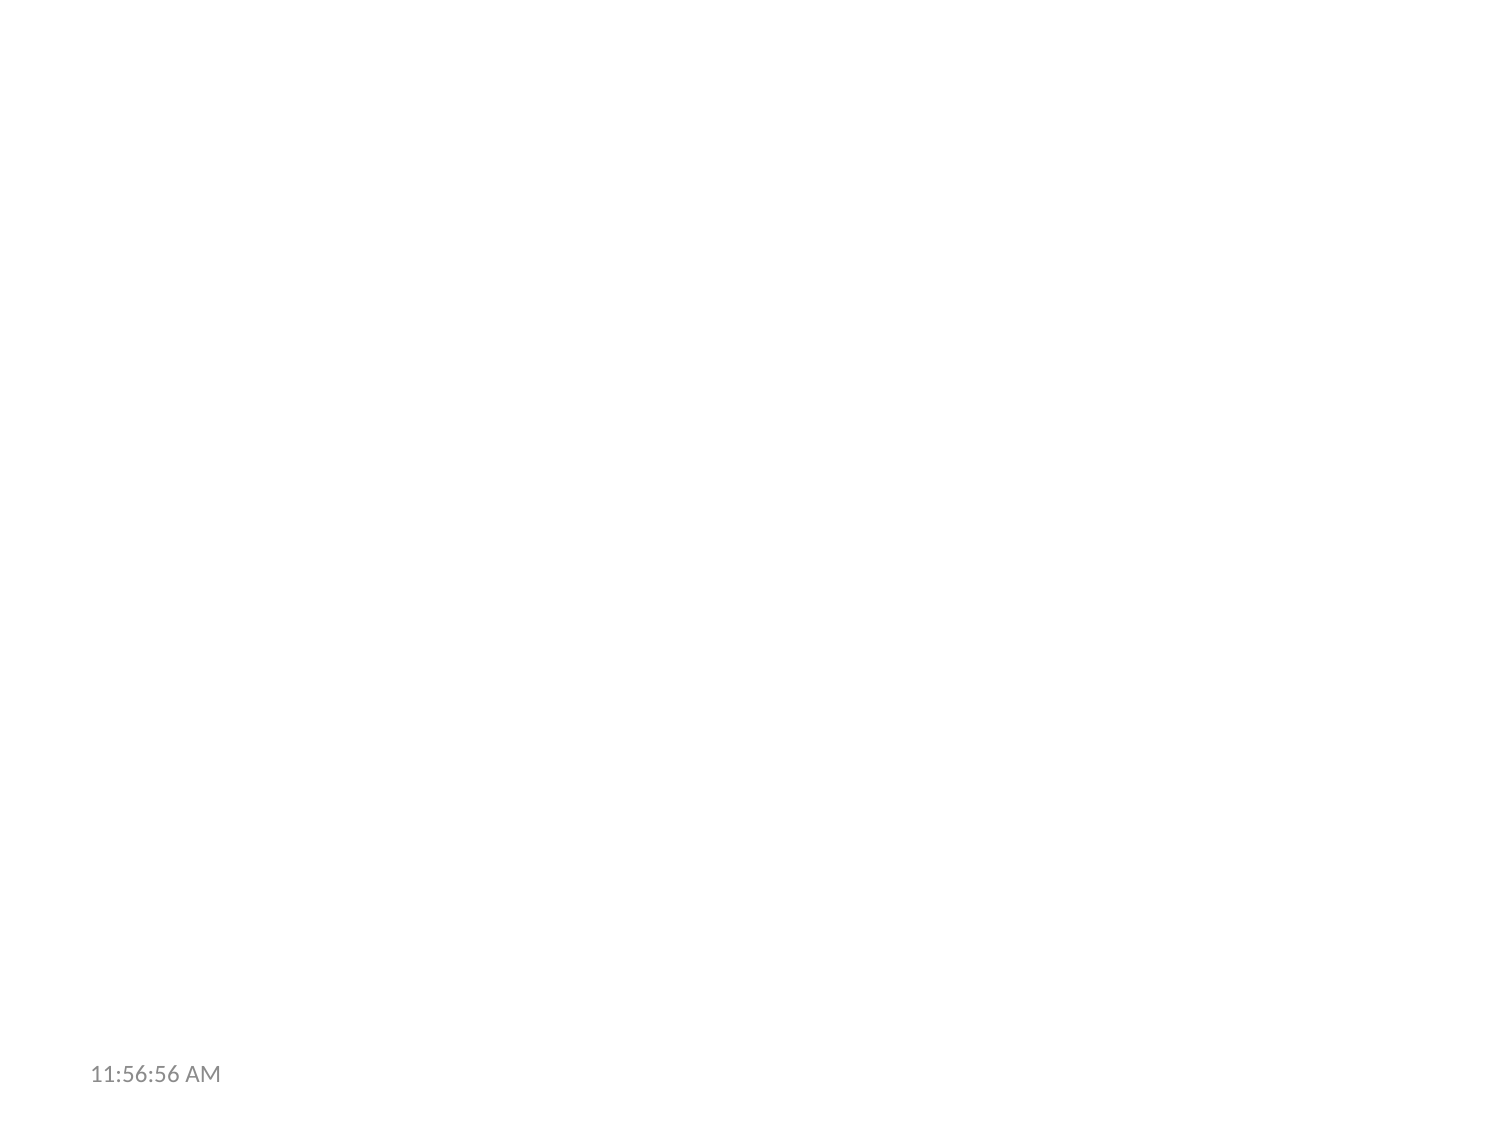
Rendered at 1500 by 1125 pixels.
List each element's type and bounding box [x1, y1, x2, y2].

slide_number [75, 1042, 425, 1103]
